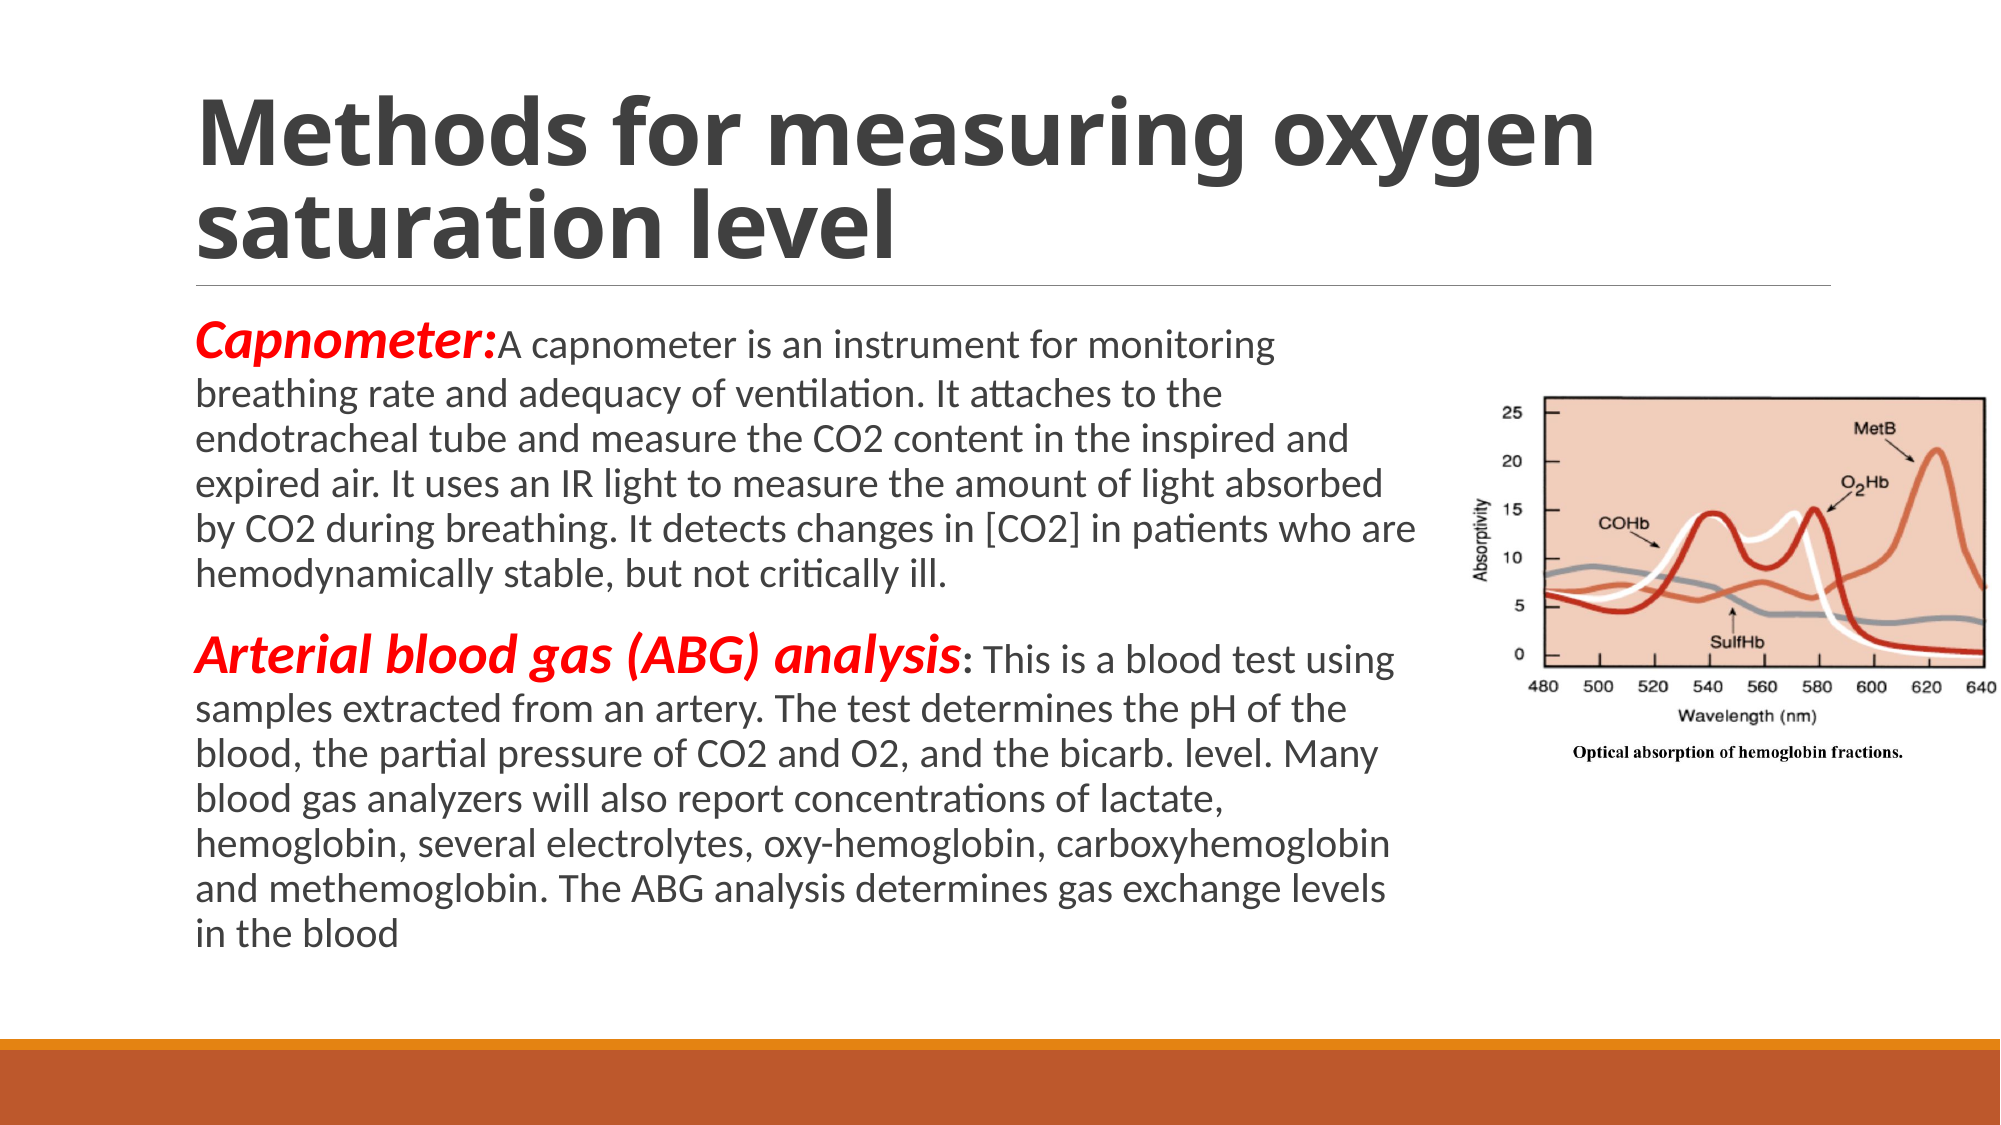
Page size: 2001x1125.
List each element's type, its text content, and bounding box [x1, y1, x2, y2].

list Capnometer:A capnometer is an instrument for monitoring breathing rate and adequacy of ventilation. It attaches to the endotracheal tube and measure the CO2 content in the inspired and expired air. It uses an IR light to measure the amount of light absorbed by CO2 during breathing. It detects changes in [CO2] in patients who are hemodynamically stable, but not critically ill. Arterial blood gas (ABG) analysis: This is a blood test using samples extracted from an artery. The test determines the pH of the blood, the partial pressure of CO2 and O2, and the bicarb. level. Many blood gas analyzers will also report concentrations of lactate, hemoglobin, several electrolytes, oxy-hemoglobin, carboxyhemoglobin and methemoglobin. The ABG analysis determines gas exchange levels in the blood [180, 302, 1426, 1044]
title Methods for measuring oxygen saturation level [180, 47, 1830, 285]
picture [1468, 386, 2000, 786]
